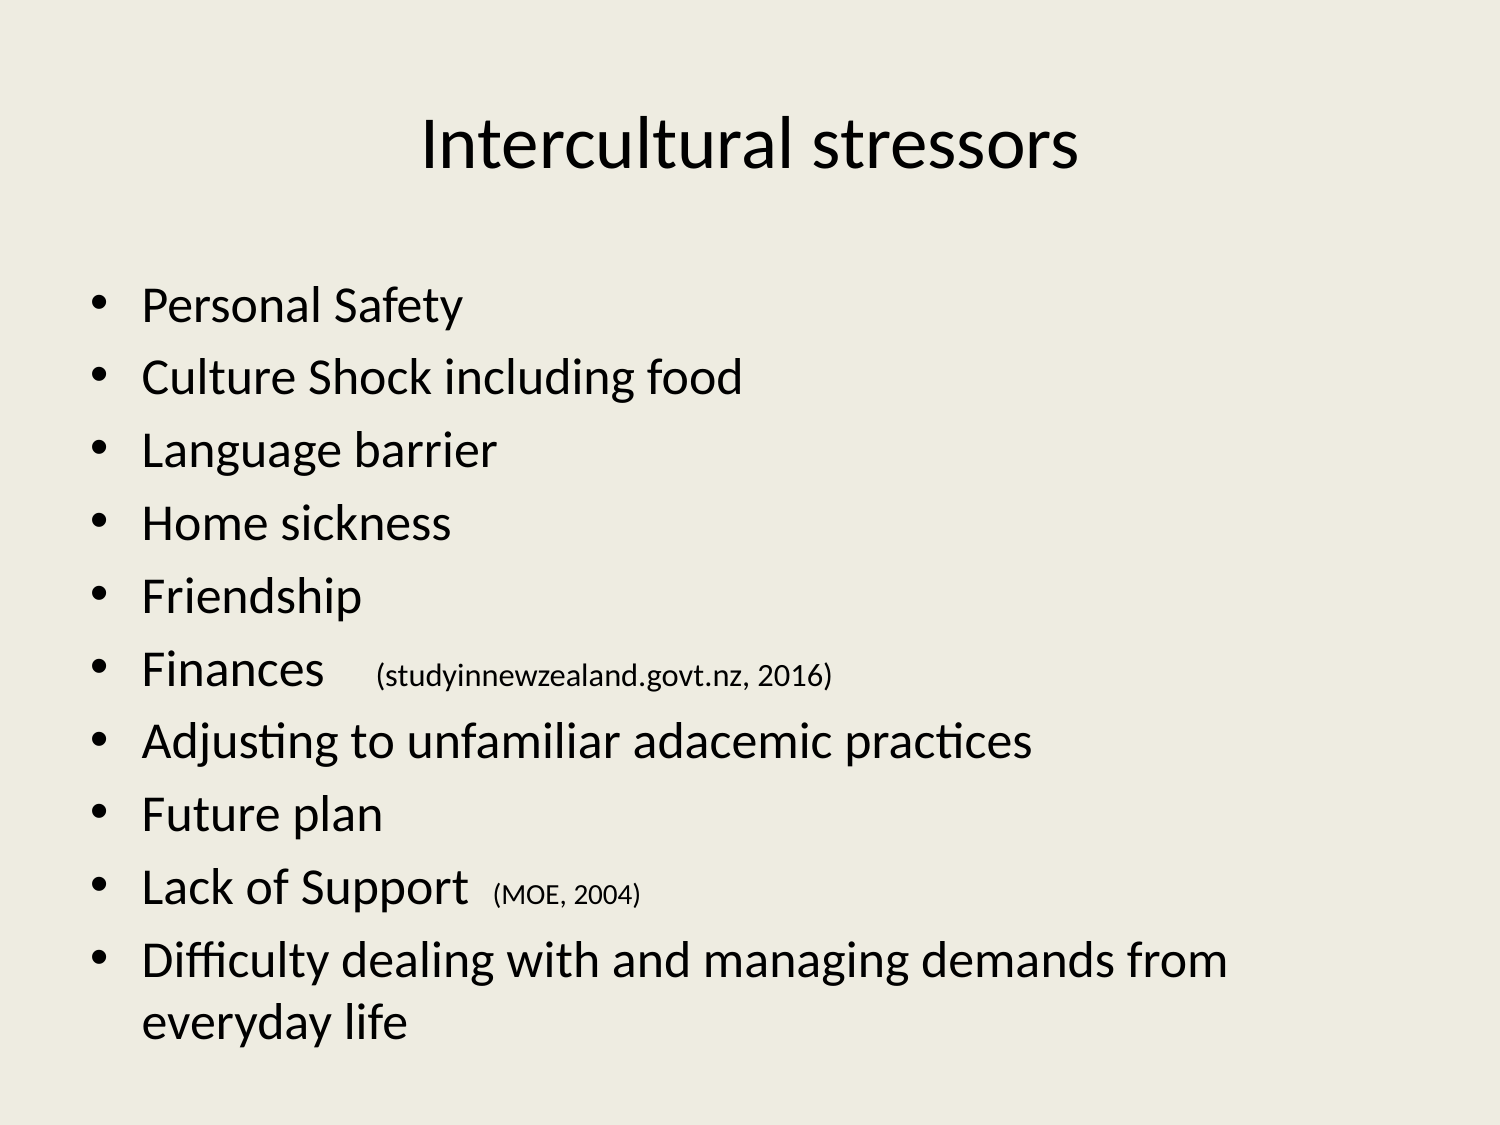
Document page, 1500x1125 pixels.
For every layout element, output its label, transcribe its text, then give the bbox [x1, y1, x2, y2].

list Personal Safety Culture Shock including food Language barrier Home sickness Friendship Finances (studyinnewzealand.govt.nz, 2016) Adjusting to unfamiliar adacemic practices Future plan Lack of Support (MOE, 2004) Difficulty dealing with and managing demands from everyday life [75, 262, 1424, 1059]
title Intercultural stressors [75, 45, 1425, 233]
